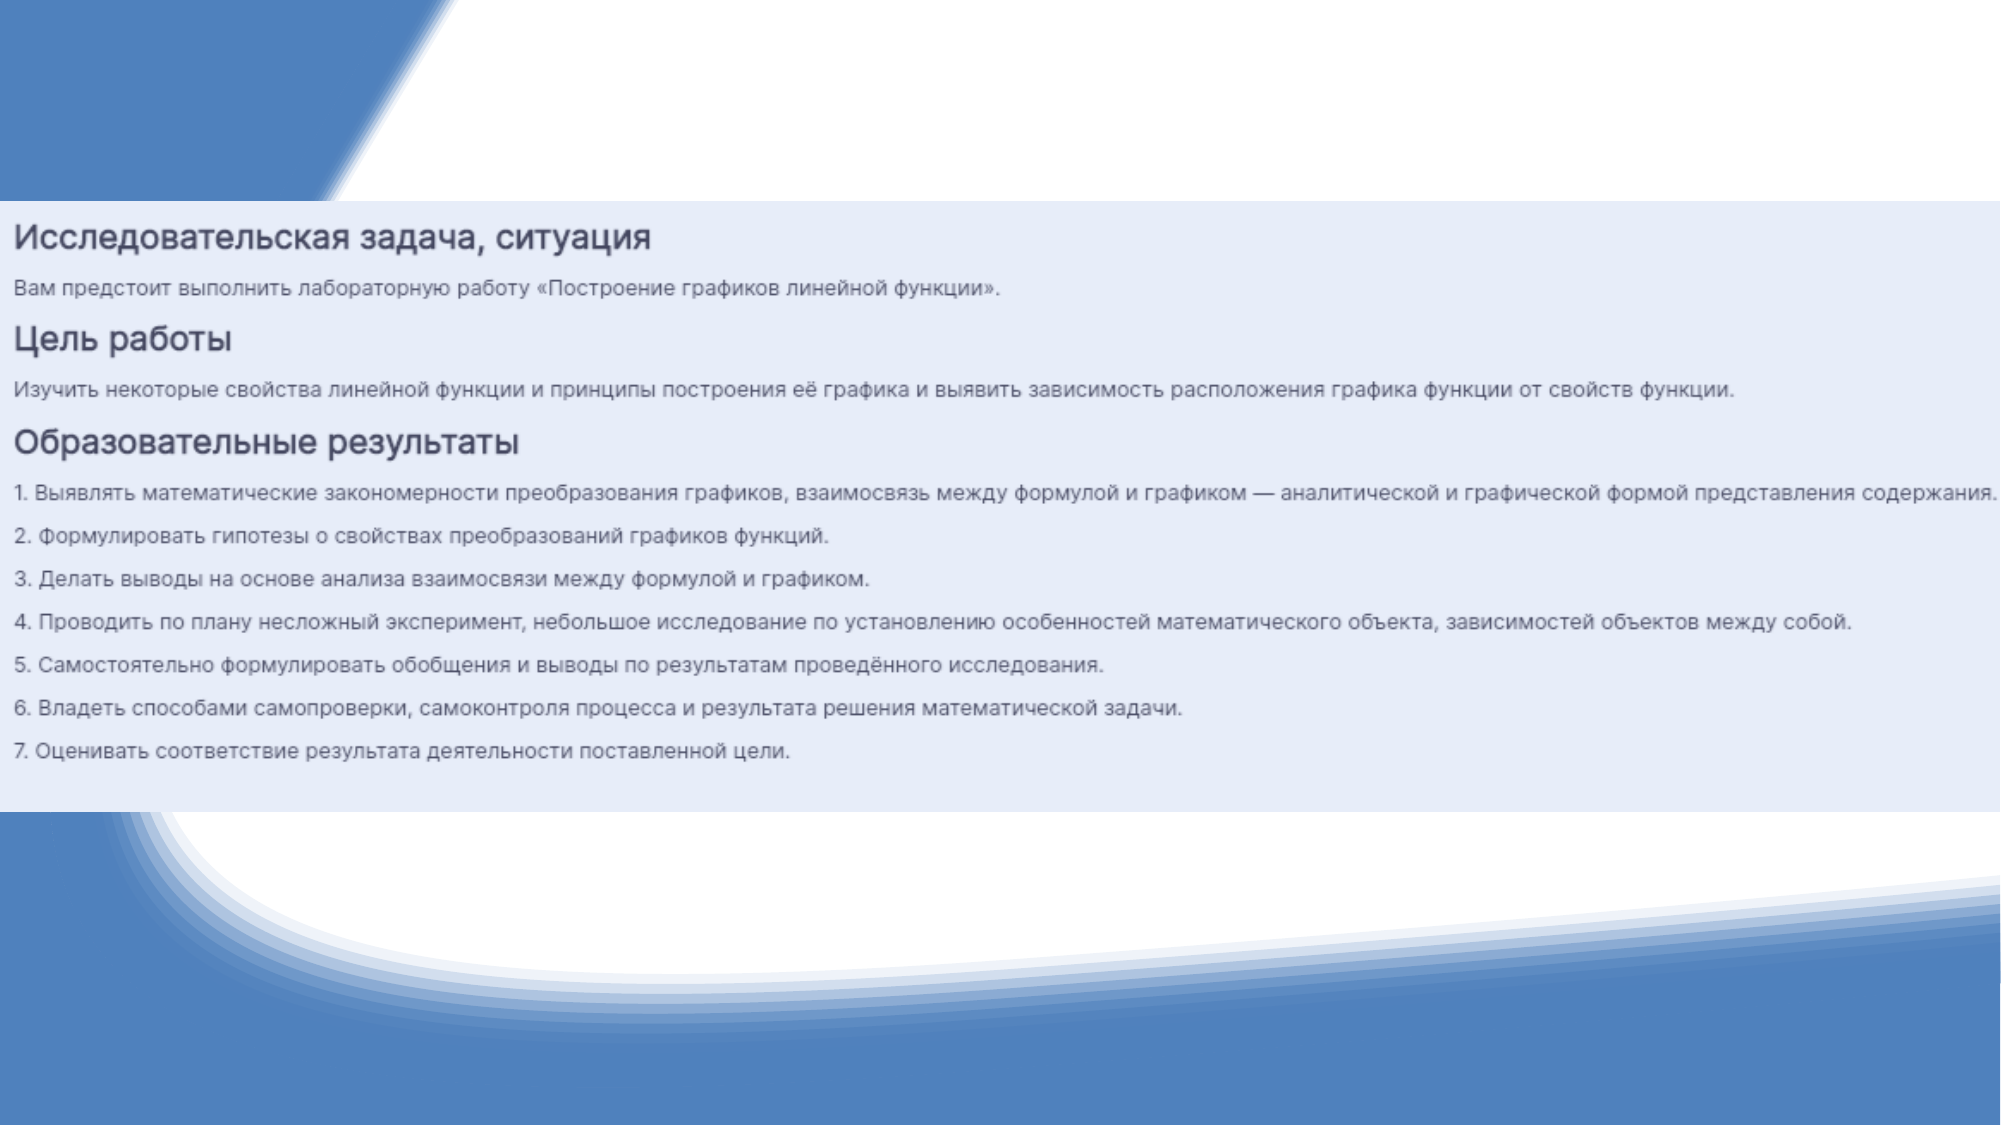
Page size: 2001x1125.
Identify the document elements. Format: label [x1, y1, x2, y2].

picture [0, 201, 2000, 812]
